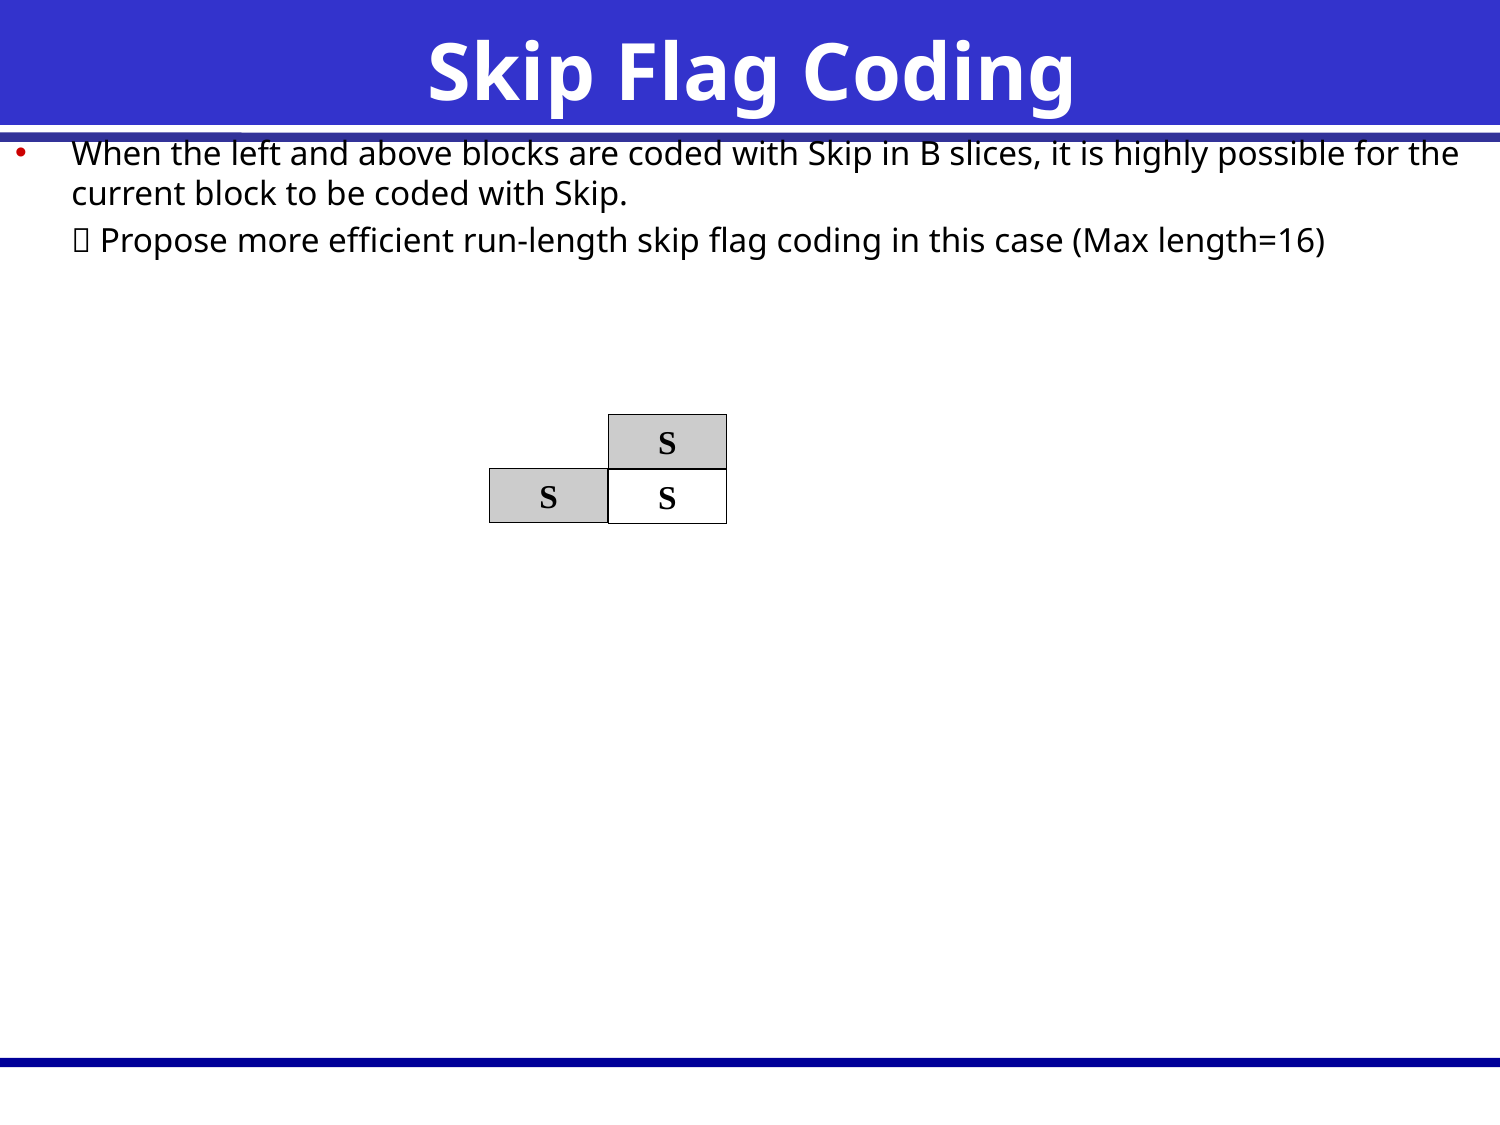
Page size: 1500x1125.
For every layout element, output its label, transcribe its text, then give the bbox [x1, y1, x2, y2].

text_box S [608, 469, 727, 524]
text_box S [608, 414, 727, 469]
title Skip Flag Coding [46, 12, 1460, 125]
list When the left and above blocks are coded with Skip in B slices, it is highly possible for the current block to be coded with Skip.  Propose more efficient run-length skip flag coding in this case (Max length=16) [0, 125, 1500, 1038]
text_box S [489, 468, 608, 523]
